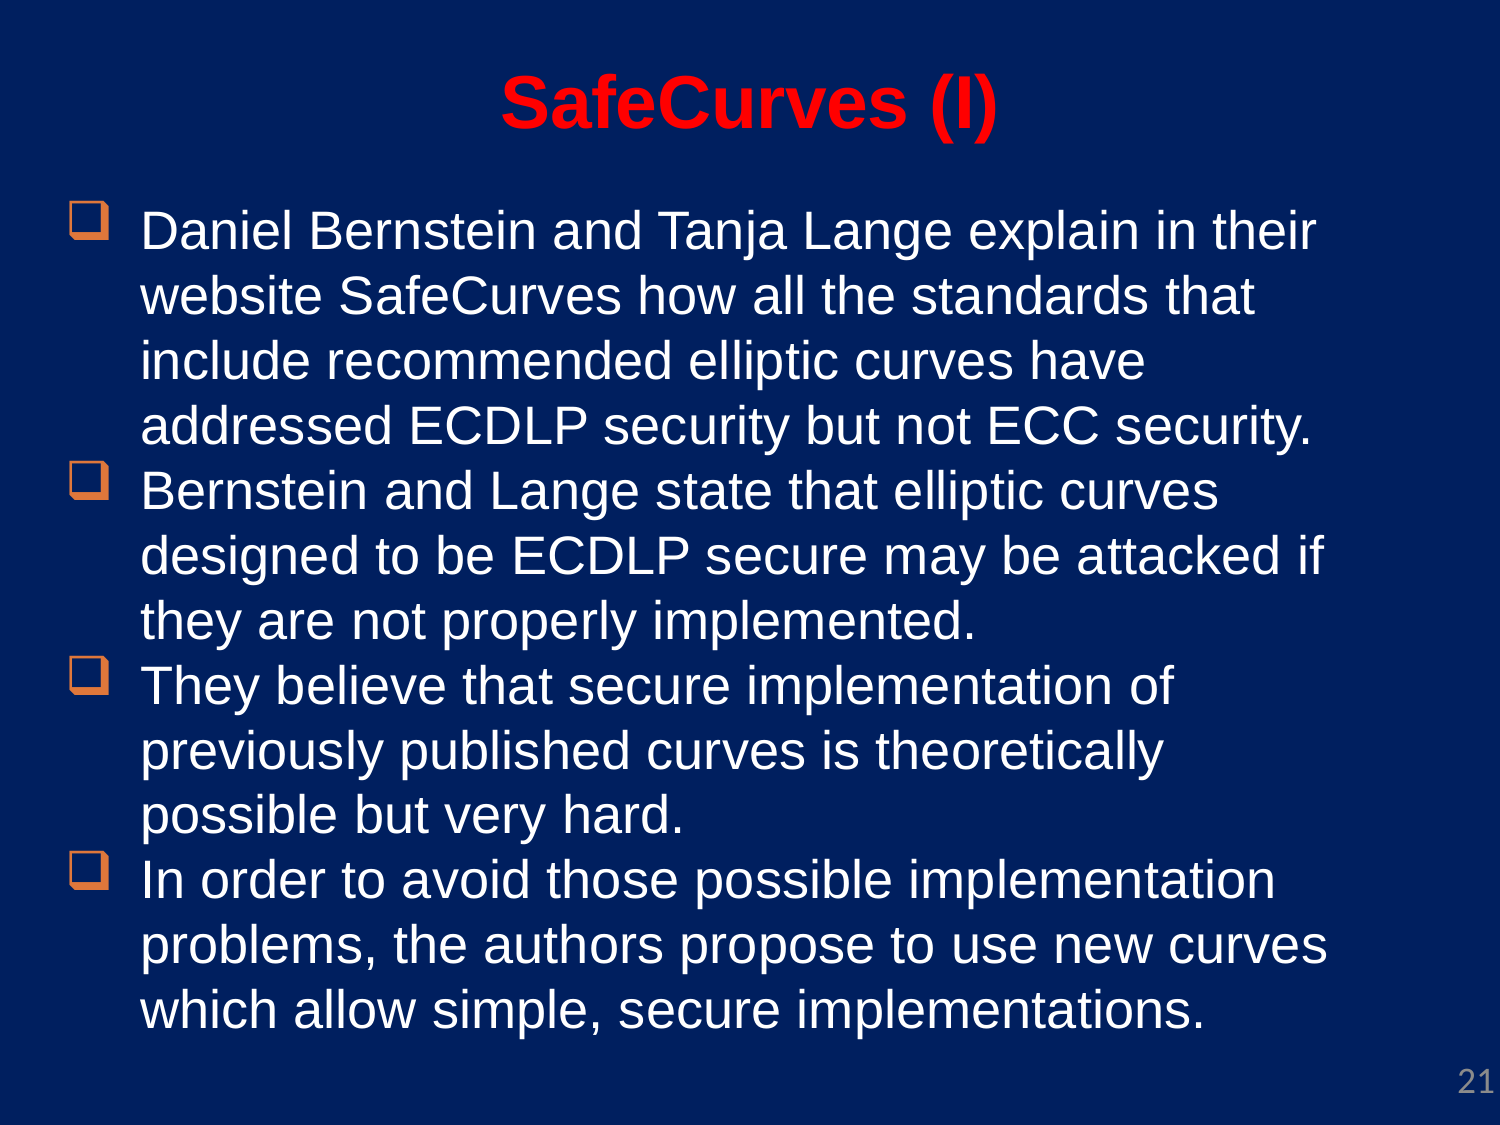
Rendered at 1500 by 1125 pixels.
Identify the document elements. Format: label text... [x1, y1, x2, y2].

list Daniel Bernstein and Tanja Lange explain in their website SafeCurves how all the standards that include recommended elliptic curves have addressed ECDLP security but not ECC security. Bernstein and Lange state that elliptic curves designed to be ECDLP secure may be attacked if they are not properly implemented. They believe that secure implementation of previously published curves is theoretically possible but very hard. In order to avoid those possible implementation problems, the authors propose to use new curves which allow simple, secure implementations. [62, 195, 1475, 1049]
title SafeCurves (I) [44, 53, 1456, 145]
text_box 21 [1432, 1056, 1495, 1102]
